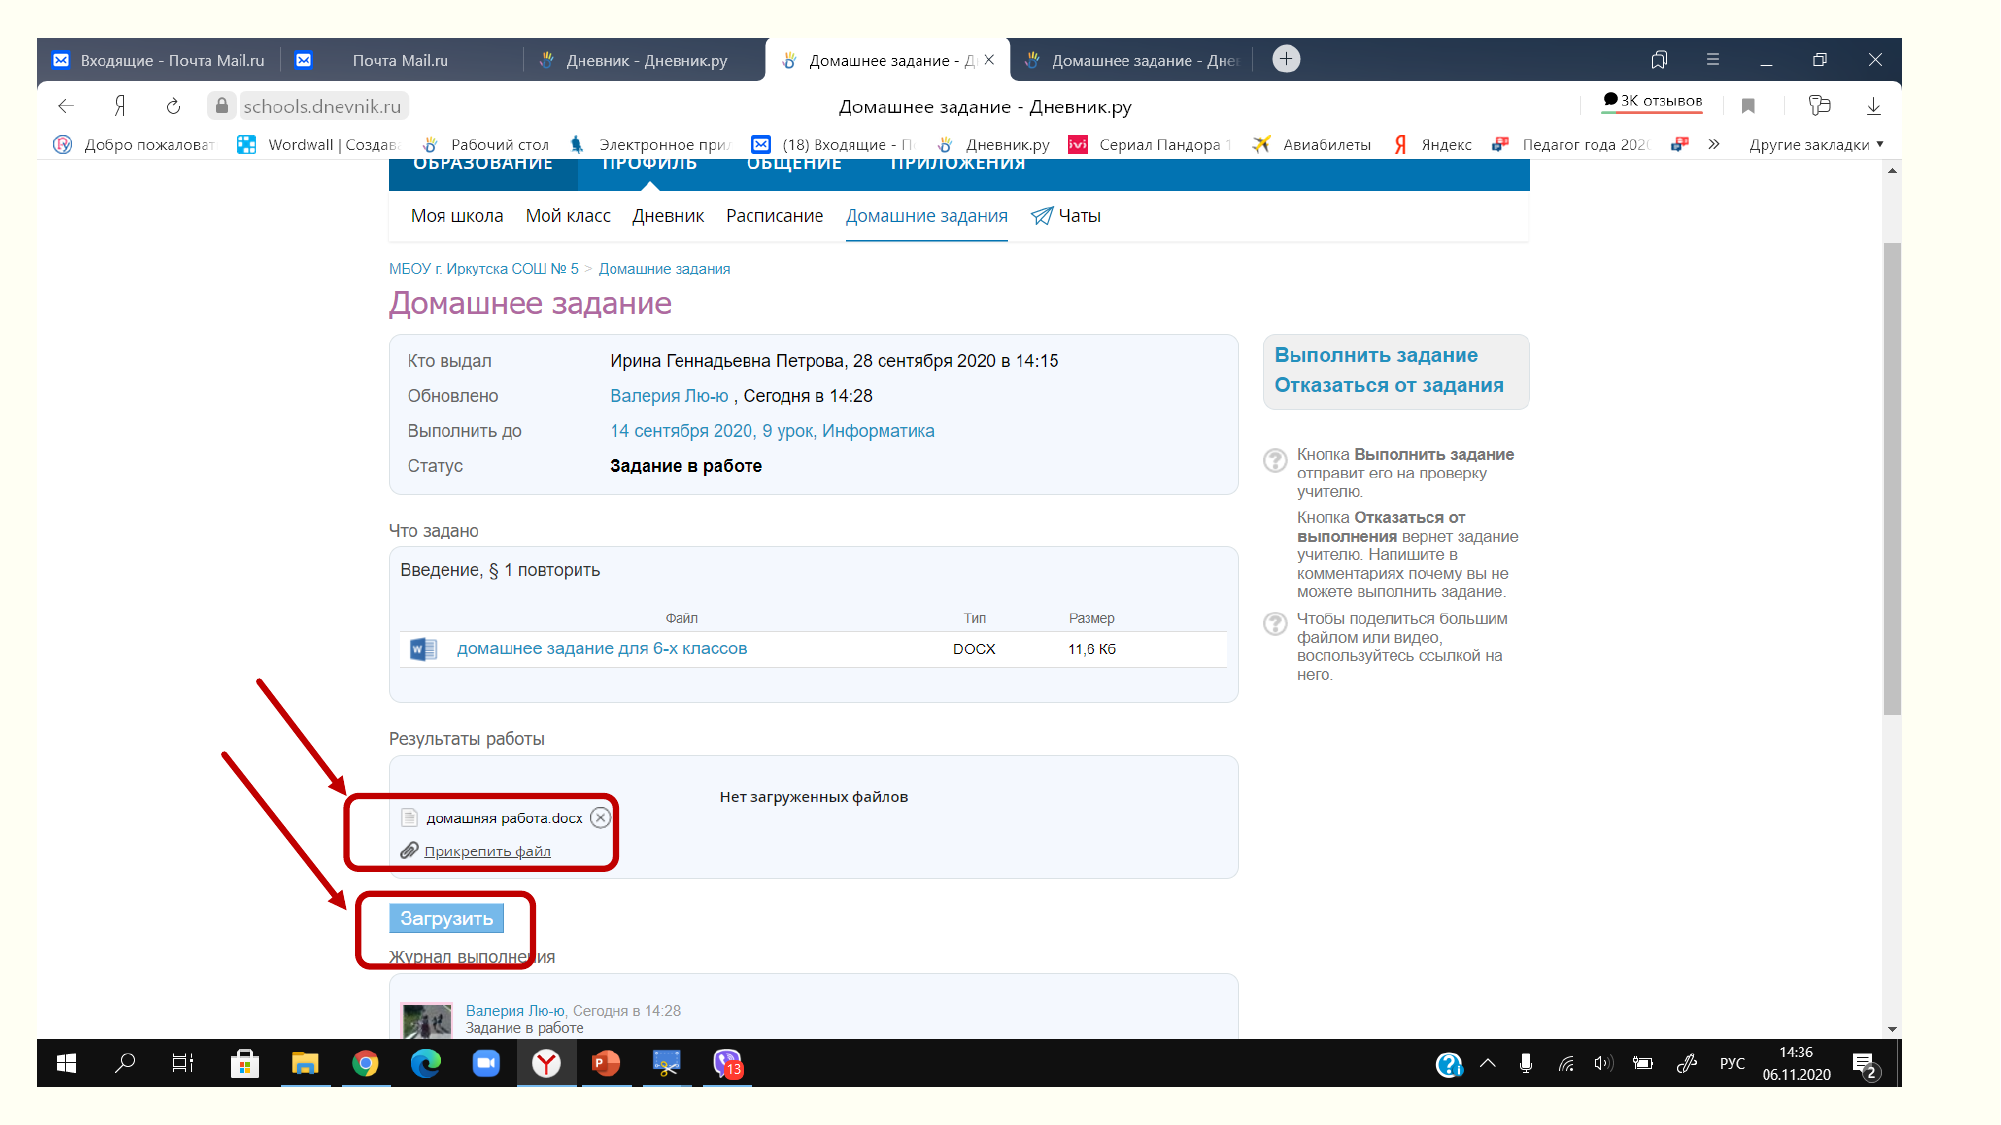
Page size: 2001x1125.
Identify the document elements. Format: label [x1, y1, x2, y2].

text_box [37, 38, 1902, 1087]
